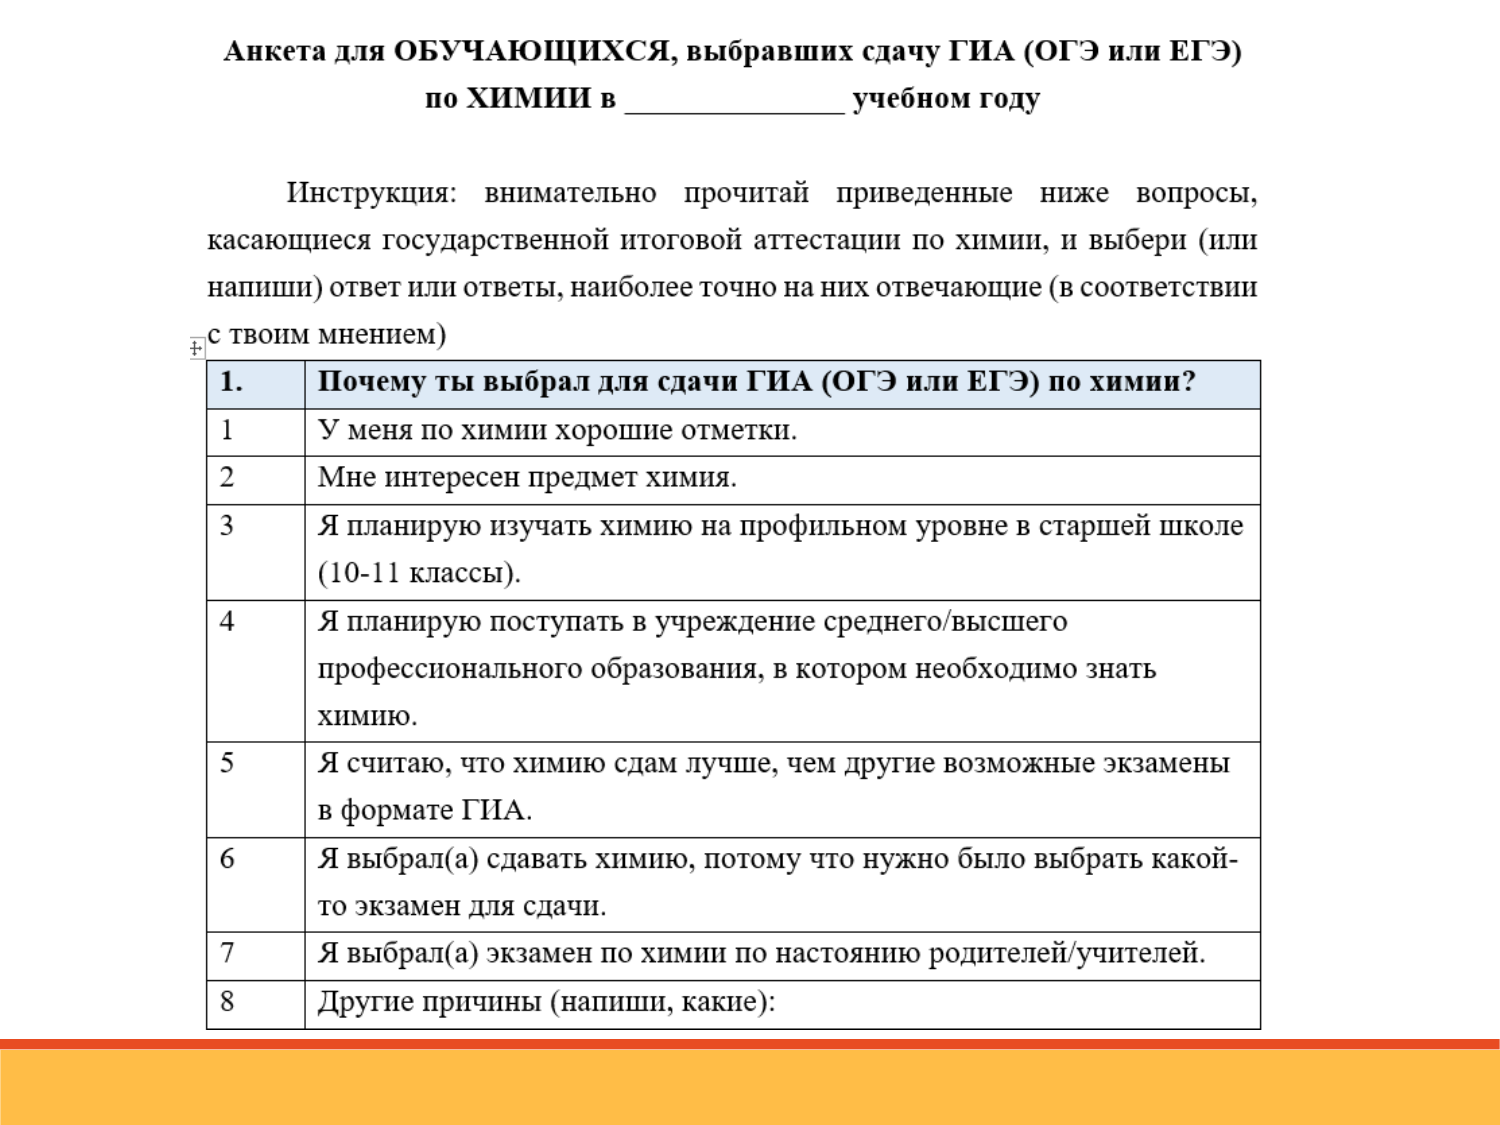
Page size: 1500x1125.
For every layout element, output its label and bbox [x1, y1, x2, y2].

picture [189, 31, 1279, 1031]
